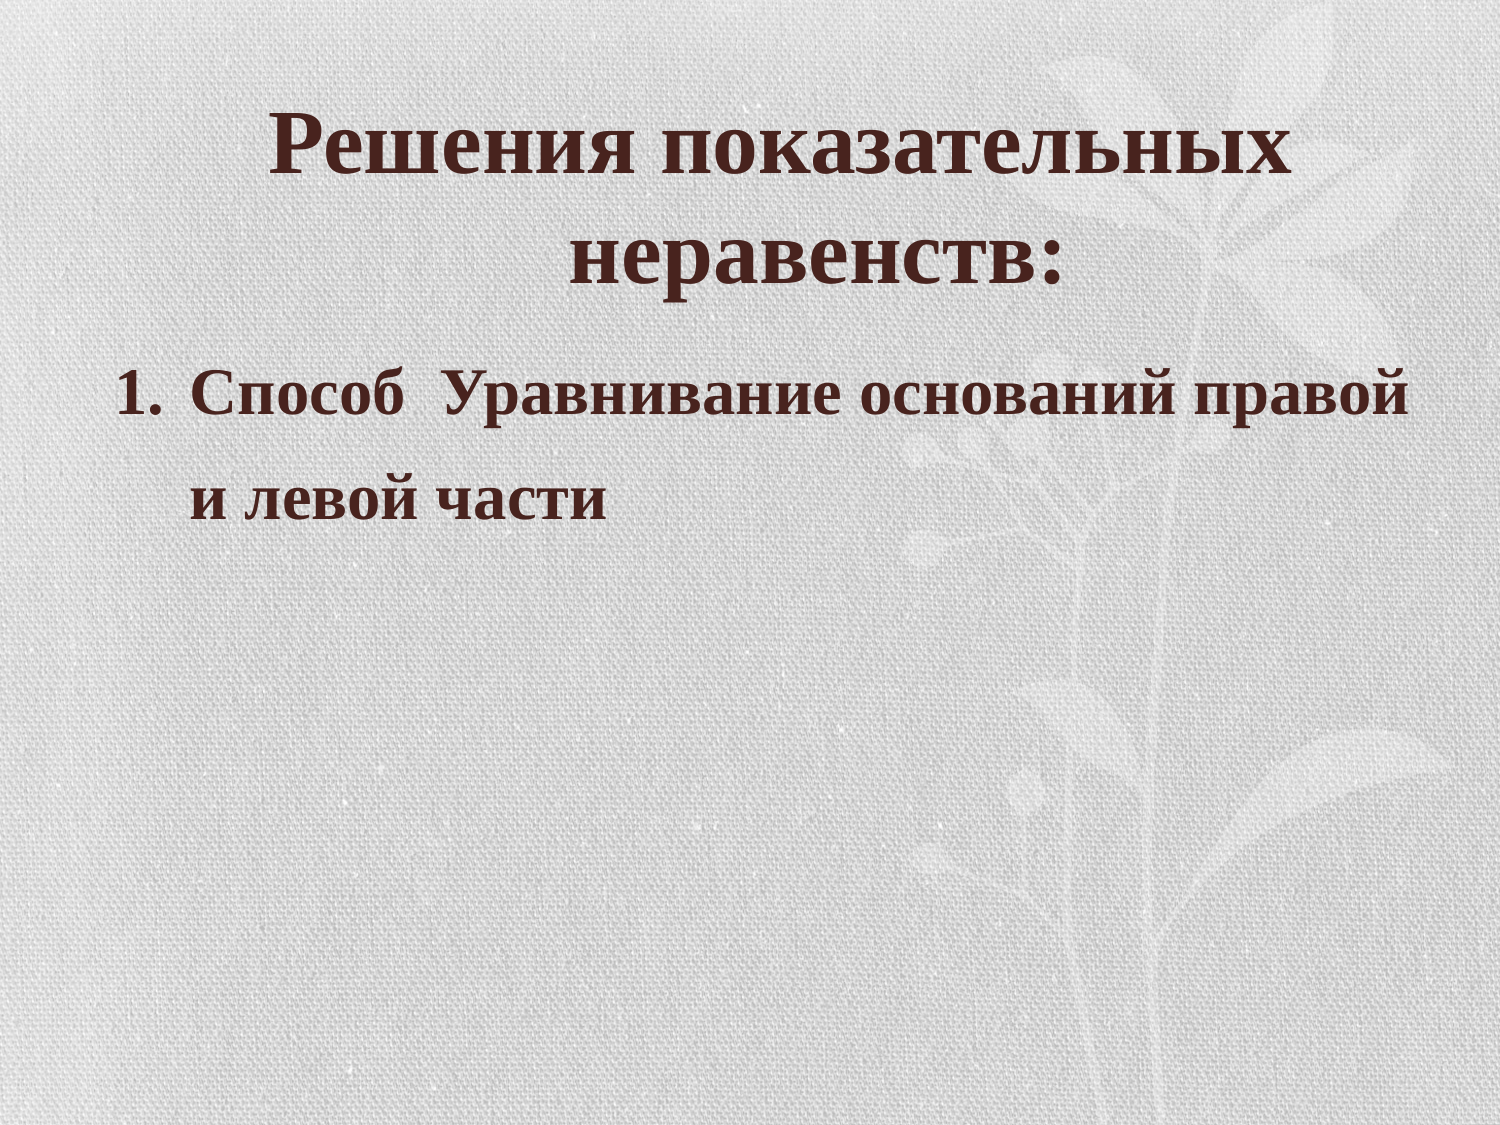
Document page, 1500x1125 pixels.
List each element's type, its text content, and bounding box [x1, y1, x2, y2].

text_box Решения показательных неравенств: Способ Уравнивание оснований правой и левой части [99, 74, 1463, 815]
